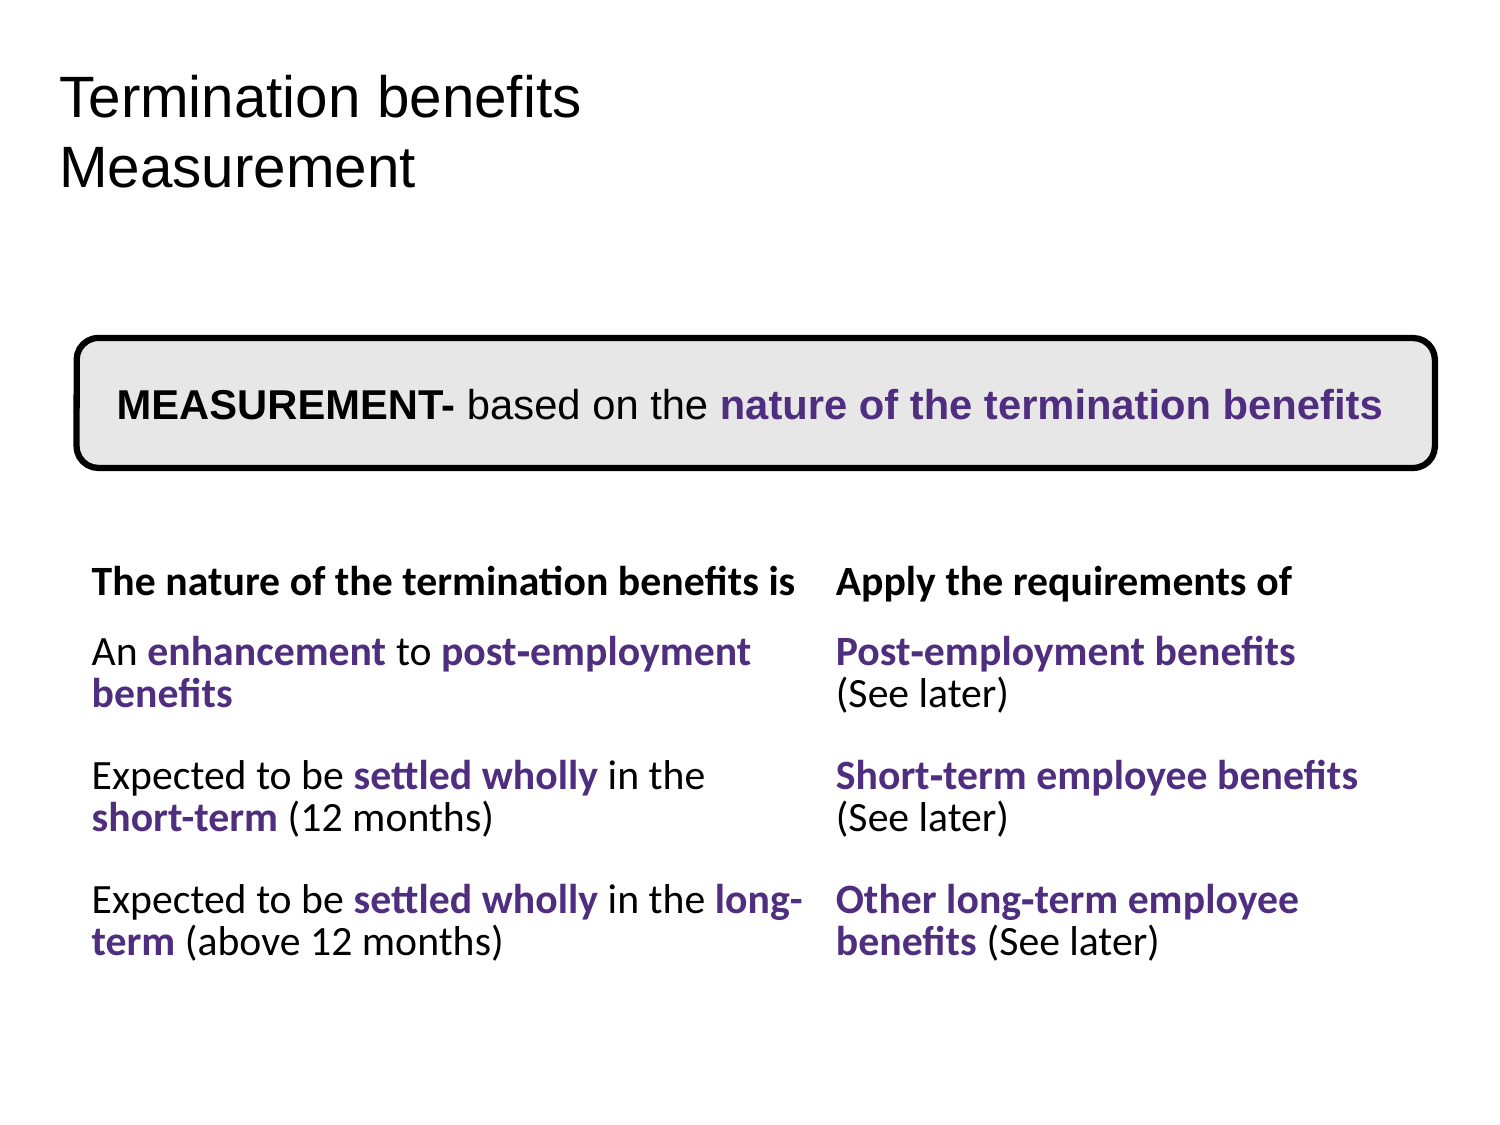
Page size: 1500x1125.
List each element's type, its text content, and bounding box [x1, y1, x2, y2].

table_cell Short‑term employee benefits (See later) [822, 752, 1434, 874]
text_box Measurement- based on the nature of the termination benefits [74, 335, 1438, 471]
table_cell Expected to be settled wholly in the long-term (above 12 months) [78, 876, 820, 999]
table_cell Expected to be settled wholly in the short-term (12 months) [78, 752, 820, 874]
table_header Apply the requirements of [822, 558, 1434, 624]
table_cell Other long‑term employee benefits (See later) [822, 876, 1434, 999]
table_header The nature of the termination benefits is [78, 558, 820, 624]
title Termination benefits Measurement [58, 58, 1442, 296]
table_cell An enhancement to post‑employment benefits [78, 630, 820, 750]
table_cell Post‑employment benefits (See later) [822, 630, 1434, 750]
